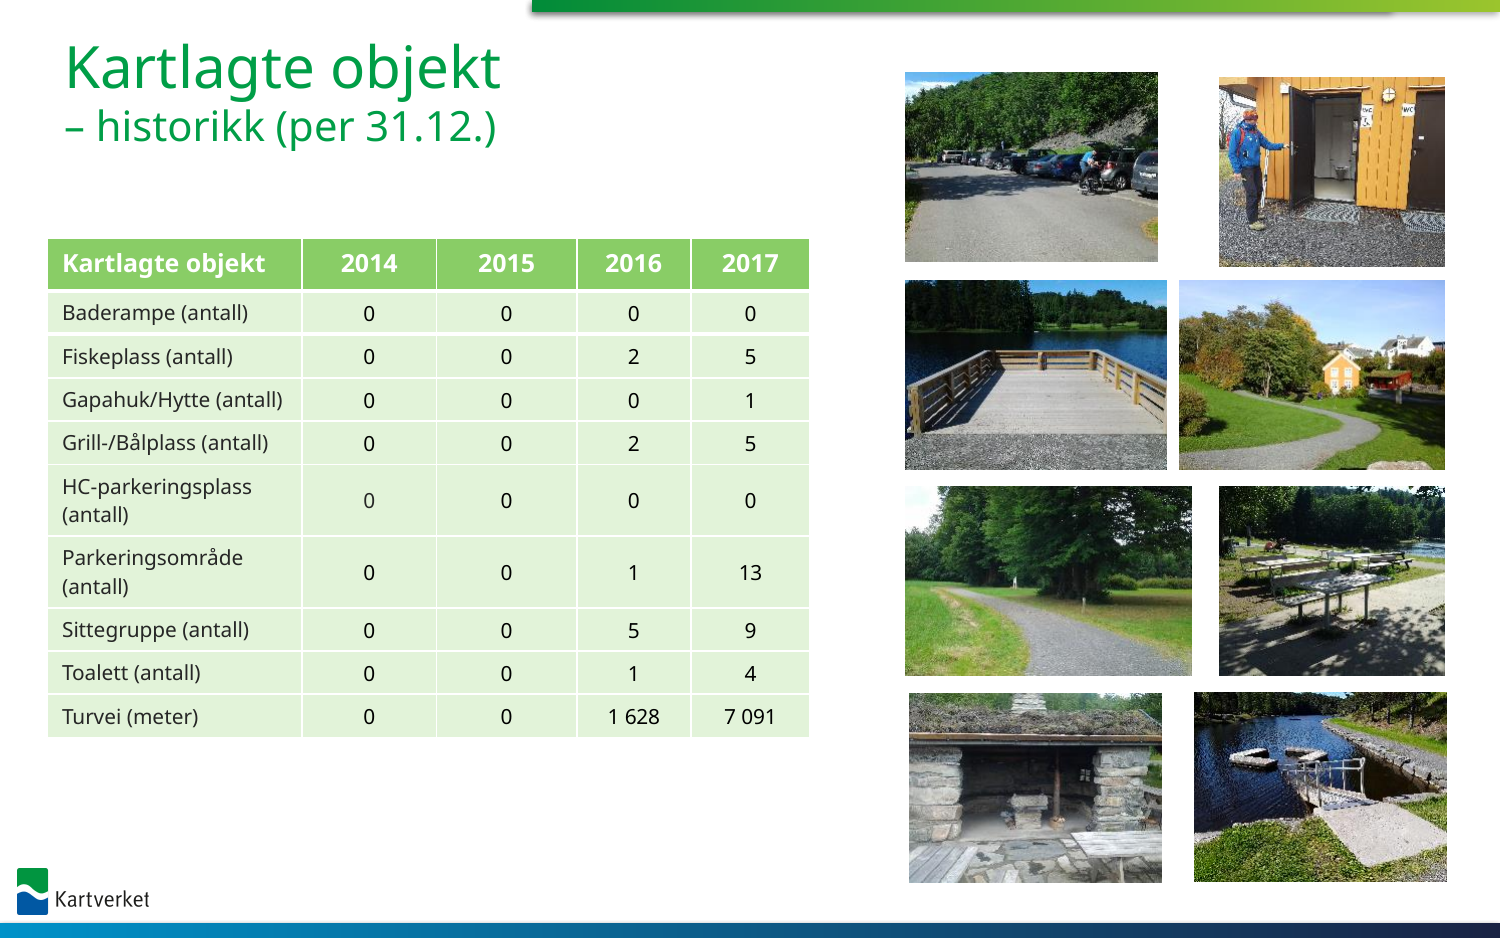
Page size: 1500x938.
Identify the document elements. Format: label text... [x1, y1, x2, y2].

table_cell 0 [303, 695, 436, 737]
table_cell Toalett (antall) [48, 652, 301, 693]
table_cell Turvei (meter) [48, 695, 301, 737]
picture [909, 693, 1163, 884]
table_cell 0 [303, 609, 436, 650]
table_cell 0 [303, 336, 436, 377]
table_cell 5 [692, 336, 809, 377]
table_header 2014 [303, 239, 436, 289]
table_cell 0 [303, 379, 436, 420]
table_cell 0 [437, 293, 576, 332]
table_cell 0 [437, 465, 576, 535]
table_header Kartlagte objekt [48, 239, 301, 289]
table_cell Gapahuk/Hytte (antall) [48, 379, 301, 420]
table_header 2016 [578, 239, 690, 289]
picture [1194, 692, 1448, 882]
table_cell 0 [437, 379, 576, 420]
table_cell 0 [437, 537, 576, 607]
table_cell Parkeringsområde (antall) [48, 537, 301, 607]
table_cell 0 [303, 465, 436, 535]
table_cell 0 [692, 293, 809, 332]
table_cell 0 [437, 695, 576, 737]
table_cell 7 091 [692, 695, 809, 737]
table_header 2017 [692, 239, 809, 289]
picture [905, 72, 1158, 262]
table_cell 0 [303, 293, 436, 332]
table_cell 0 [437, 609, 576, 650]
table_cell Grill-/Bålplass (antall) [48, 422, 301, 464]
table_cell 0 [578, 465, 690, 535]
table_cell 1 628 [578, 695, 690, 737]
picture [905, 486, 1193, 676]
table_cell 9 [692, 609, 809, 650]
table_cell 0 [692, 465, 809, 535]
table_cell Sittegruppe (antall) [48, 609, 301, 650]
table_cell 0 [437, 336, 576, 377]
table_cell 0 [303, 422, 436, 464]
table_cell 0 [303, 652, 436, 693]
table_cell 2 [578, 422, 690, 464]
table_cell 5 [578, 609, 690, 650]
picture [1179, 280, 1445, 470]
table_cell Fiskeplass (antall) [48, 336, 301, 377]
table_cell 4 [692, 652, 809, 693]
table_cell 5 [692, 422, 809, 464]
table_header 2015 [437, 239, 576, 289]
table_cell 1 [692, 379, 809, 420]
text_box Kartlagte objekt – historikk (per 31.12.) [49, 14, 1431, 158]
table_cell 0 [578, 293, 690, 332]
table_cell HC-parkeringsplass (antall) [48, 465, 301, 535]
table_cell 0 [303, 537, 436, 607]
table_cell 13 [692, 537, 809, 607]
picture [905, 280, 1167, 470]
picture [1219, 77, 1445, 267]
table_cell Baderampe (antall) [48, 293, 301, 332]
table_cell 1 [578, 537, 690, 607]
table_cell 0 [437, 652, 576, 693]
table_cell 0 [578, 379, 690, 420]
table_cell 1 [578, 652, 690, 693]
picture [1219, 486, 1445, 676]
table_cell 0 [437, 422, 576, 464]
table_cell 2 [578, 336, 690, 377]
